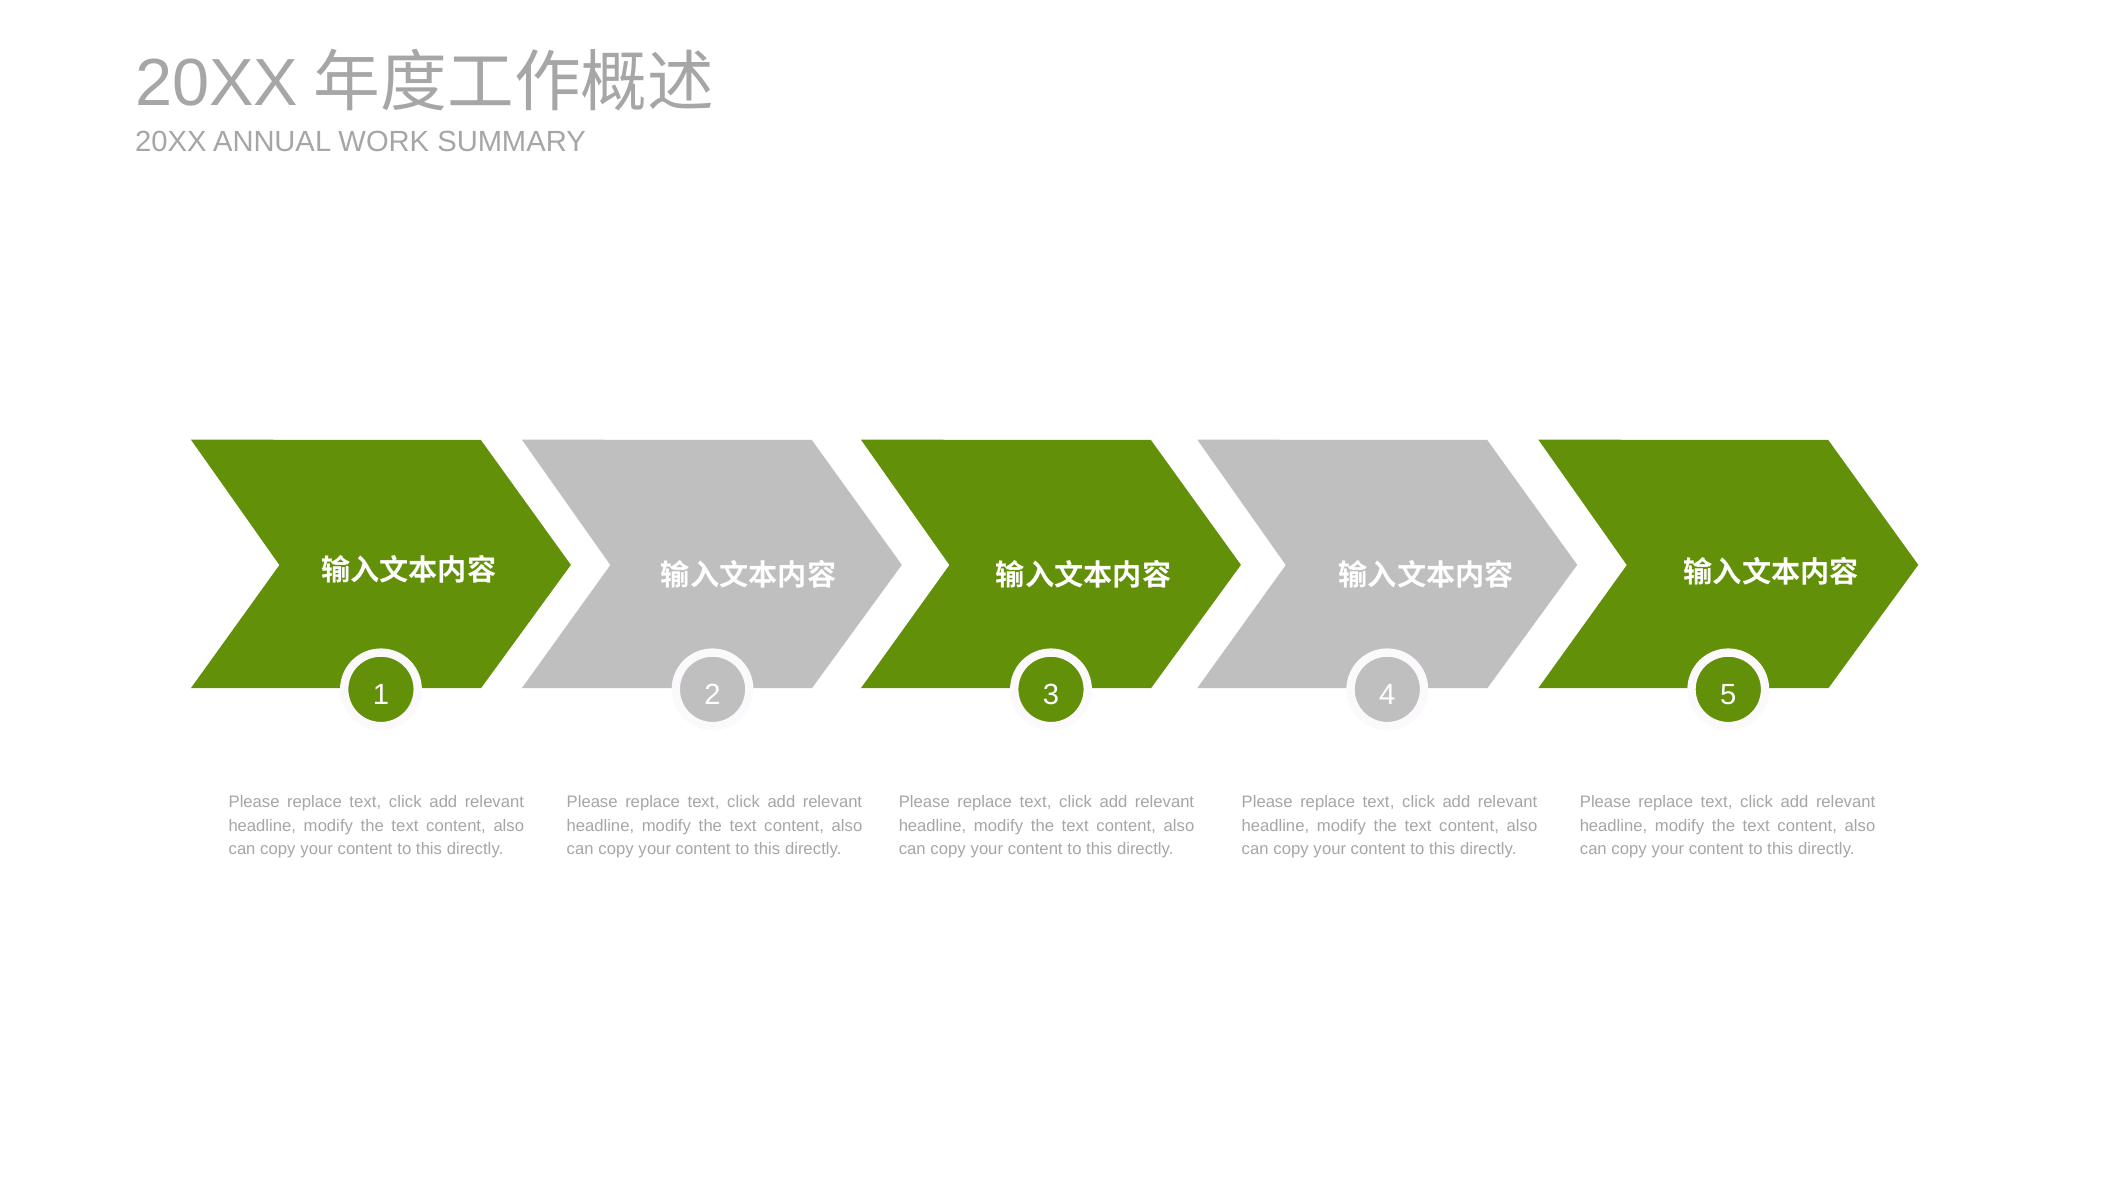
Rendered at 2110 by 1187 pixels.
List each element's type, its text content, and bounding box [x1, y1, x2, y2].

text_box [521, 439, 860, 689]
text_box Please replace text, click add relevant headline, modify the text content, also can copy your content to this directly. [228, 786, 525, 859]
text_box 20XX年度工作概述 [135, 38, 783, 119]
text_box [1197, 439, 1538, 689]
text_box Please replace text, click add relevant headline, modify the text content, also can copy your content to this directly. [1579, 786, 1876, 859]
text_box 20XX ANNUAL WORK SUMMARY [135, 122, 596, 158]
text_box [1350, 652, 1425, 727]
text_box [190, 439, 521, 689]
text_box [1014, 652, 1088, 727]
text_box Please replace text, click add relevant headline, modify the text content, also can copy your content to this directly. [898, 786, 1195, 859]
text_box Please replace text, click add relevant headline, modify the text content, also can copy your content to this directly. [566, 786, 863, 859]
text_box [1691, 652, 1766, 727]
text_box Please replace text, click add relevant headline, modify the text content, also can copy your content to this directly. [1241, 786, 1538, 859]
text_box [344, 652, 418, 727]
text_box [860, 439, 1197, 689]
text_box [1538, 439, 1919, 689]
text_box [675, 652, 750, 727]
